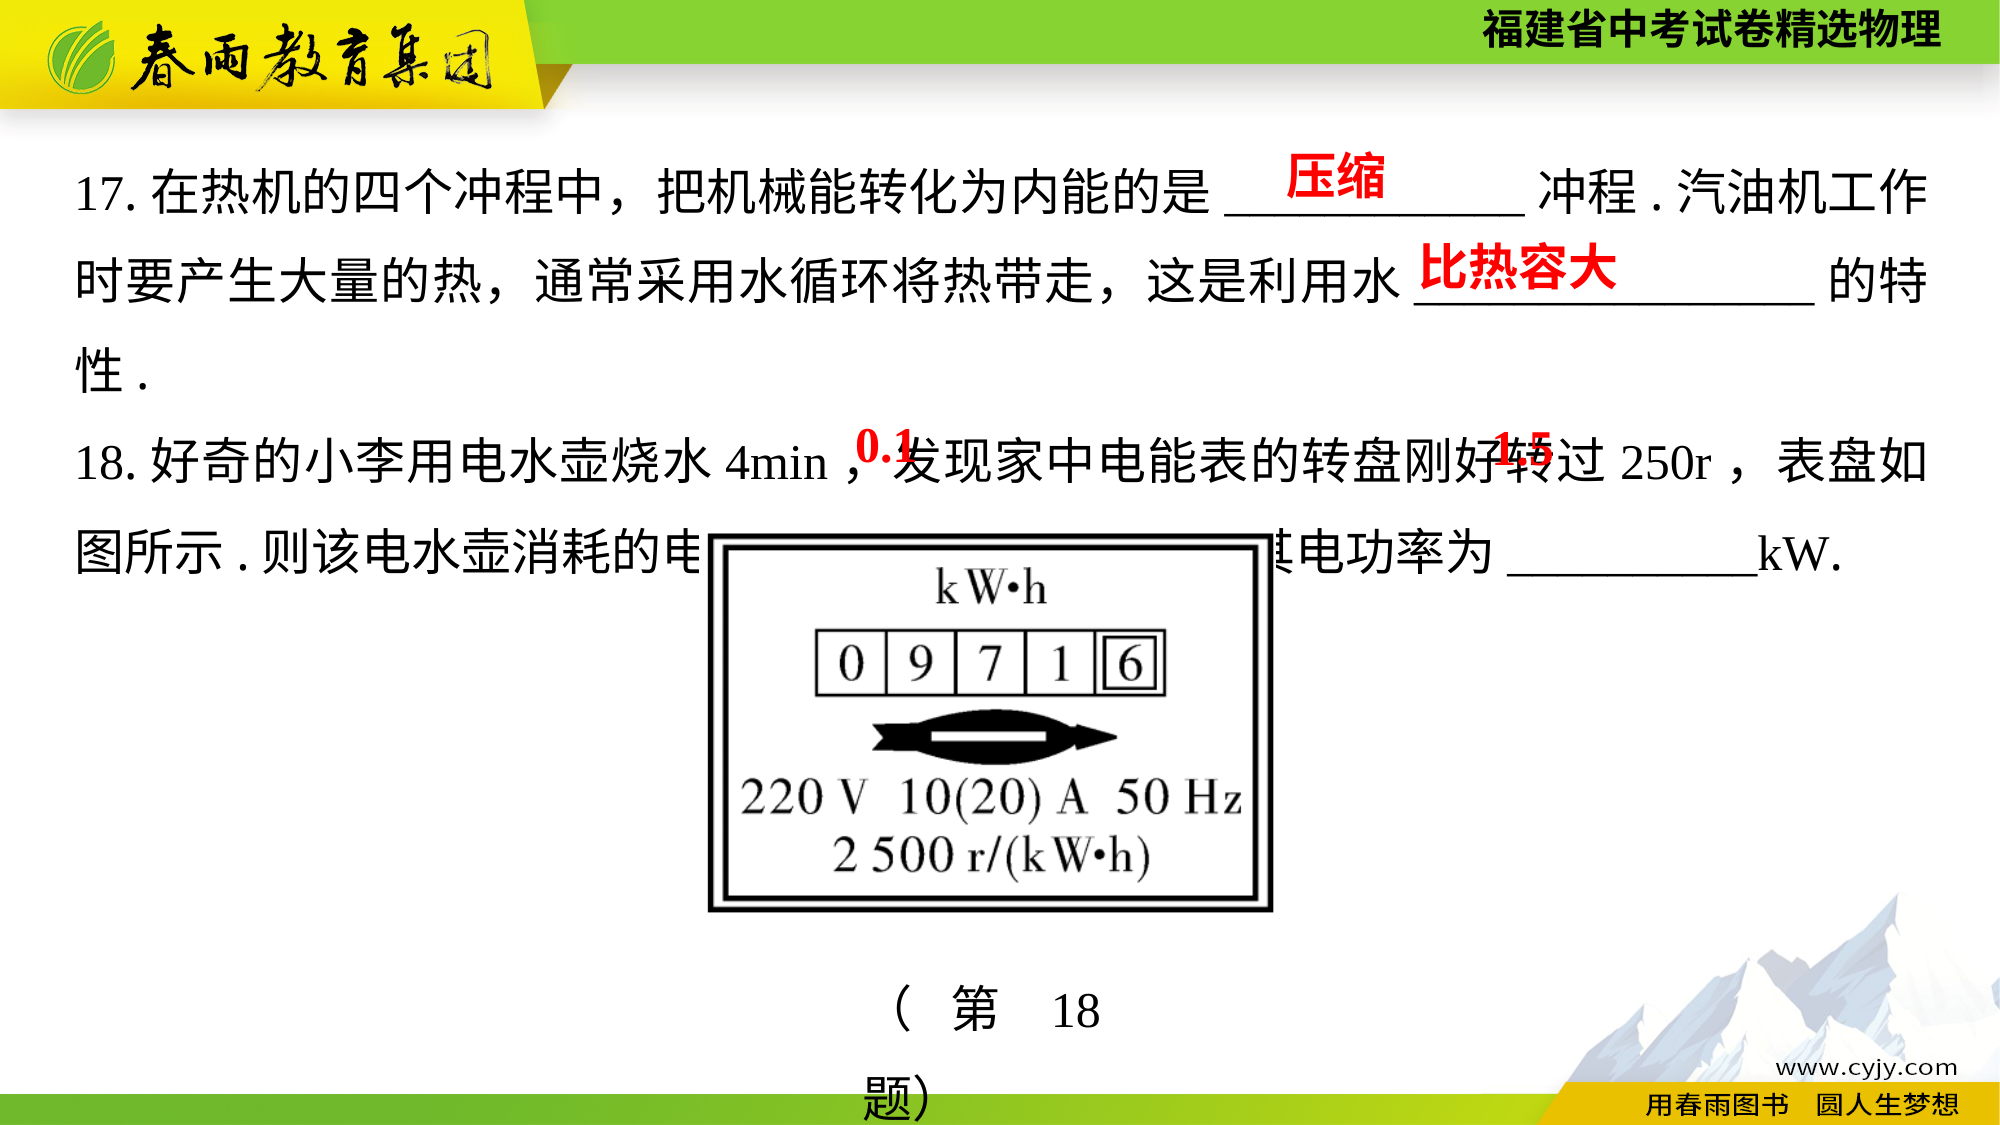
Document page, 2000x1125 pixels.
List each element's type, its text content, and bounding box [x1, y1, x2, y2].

picture [0, 0, 2000, 1125]
text_box 压缩 [1271, 137, 1452, 212]
text_box 1.5 [1414, 407, 1631, 483]
list 17.在热机的四个冲程中，把机械能转化为内能的是____________冲程.汽油机工作时要产生大量的热，通常采用水循环将热带走，这是利用水________________的特性. 18.好奇的小李用电水壶烧水4min，发现家中电能表的转盘刚好转过250r，表盘如图所示.则该电水壶消耗的电能为__________kW∙h，其电功率为__________kW. [59, 122, 1944, 502]
text_box 比热容大 [1403, 227, 1684, 303]
text_box 0.1 [778, 405, 995, 481]
text_box （第18题） [847, 940, 1128, 1046]
